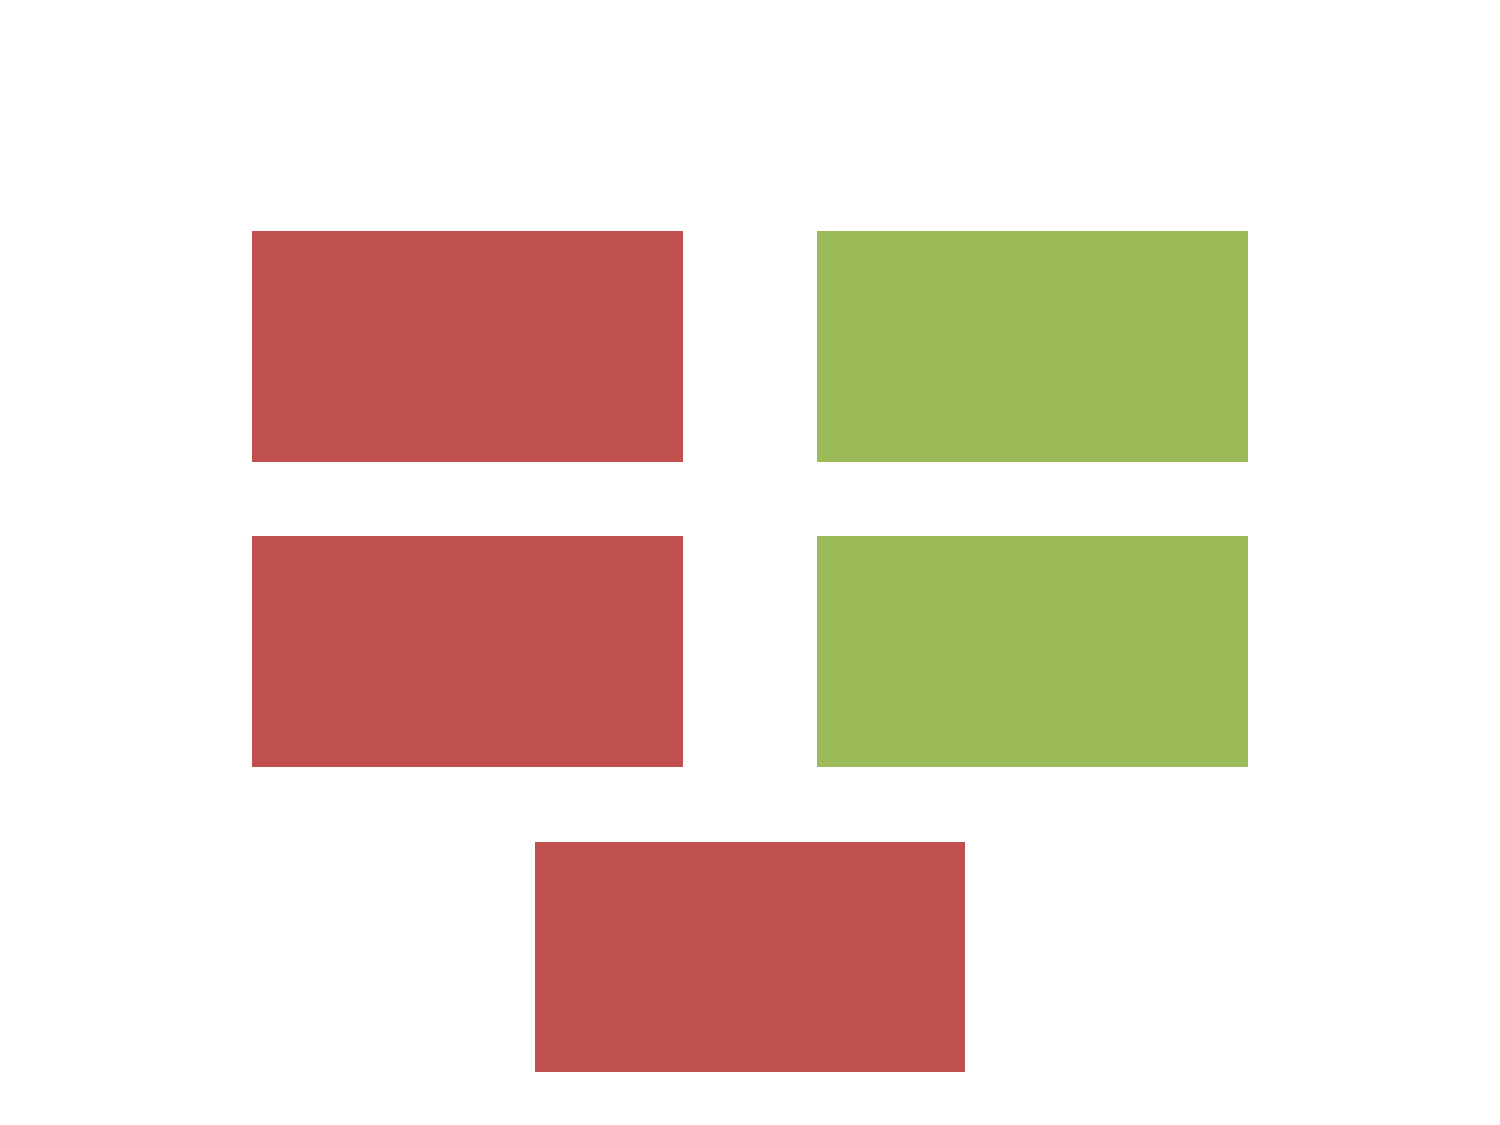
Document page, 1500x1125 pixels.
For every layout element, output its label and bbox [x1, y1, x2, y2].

text_box [249, 228, 1251, 897]
